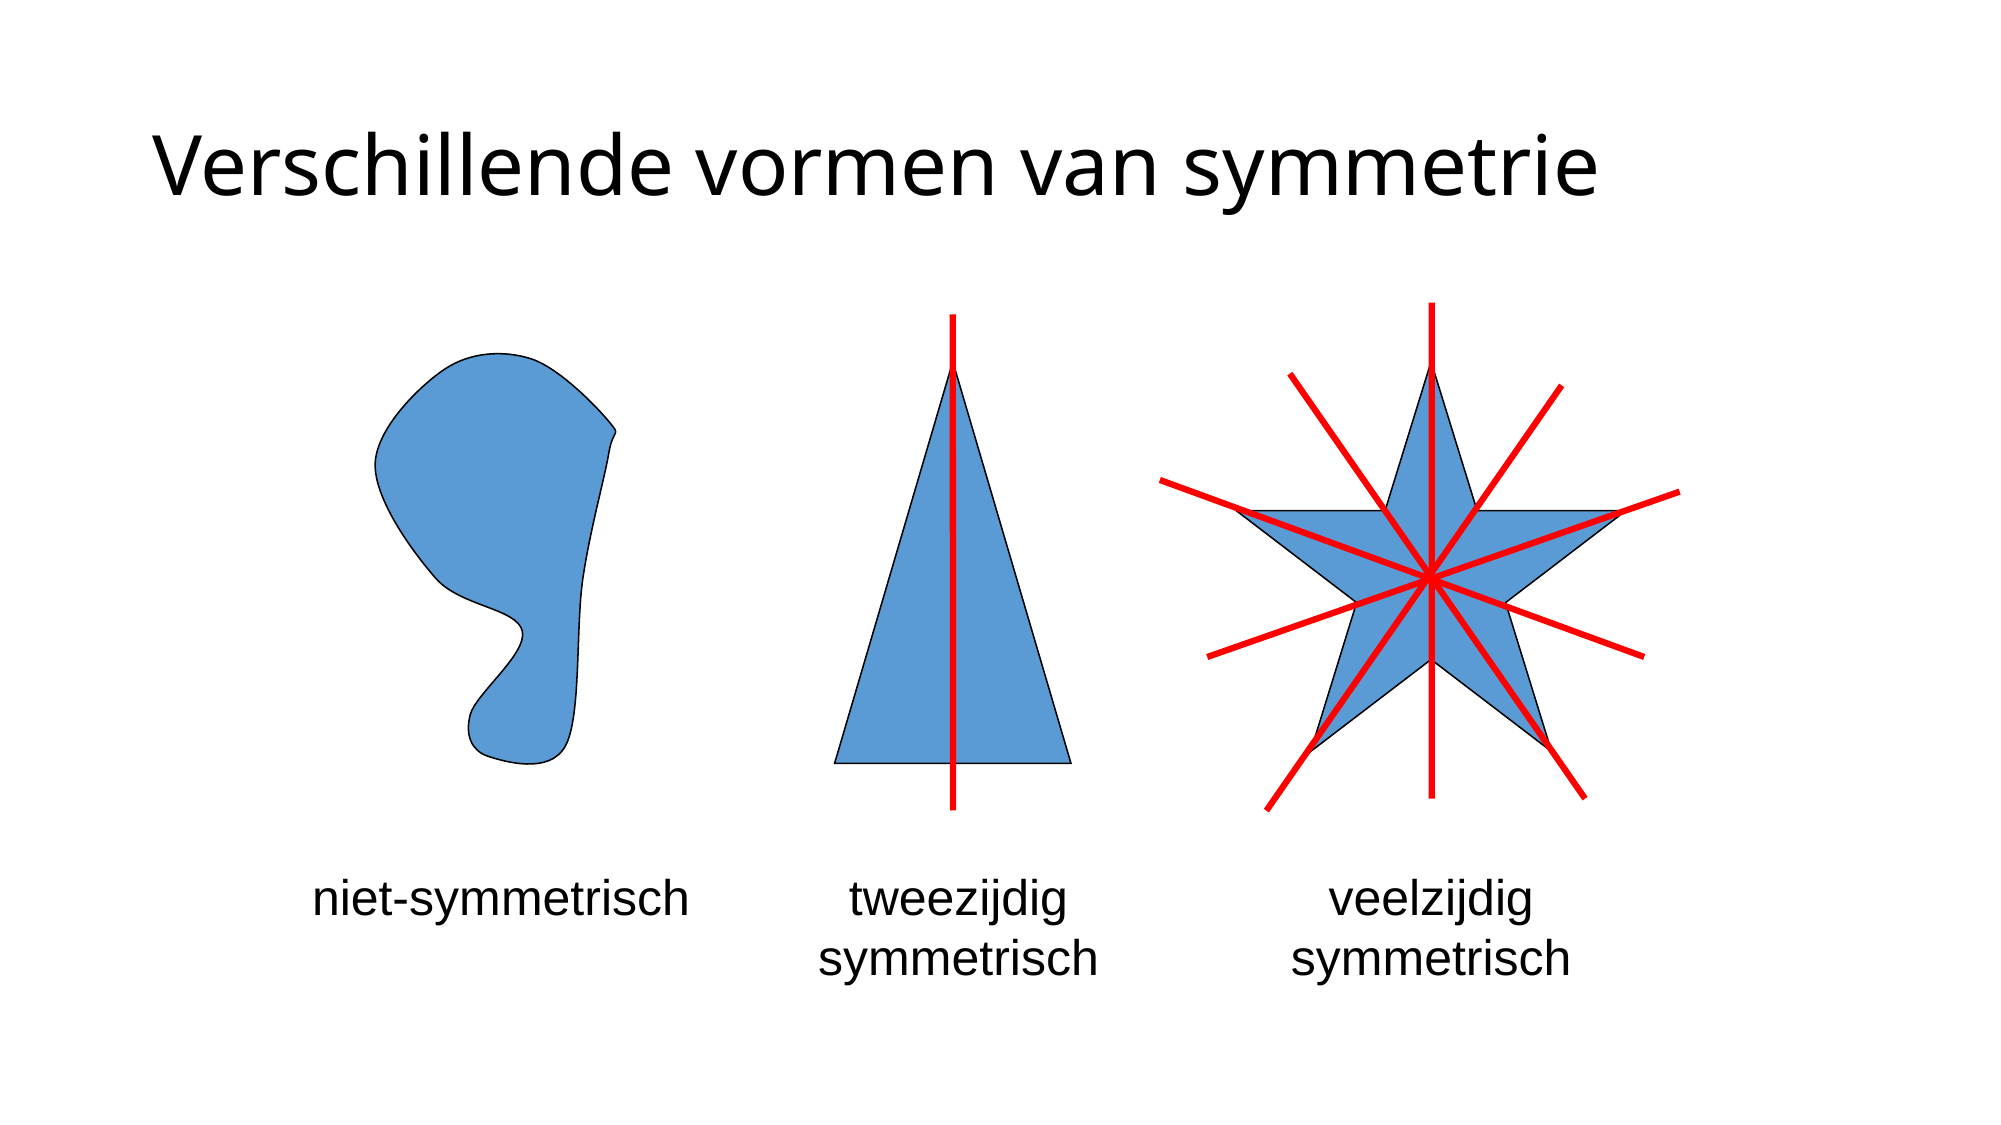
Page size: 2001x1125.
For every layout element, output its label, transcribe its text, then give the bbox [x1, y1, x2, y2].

text_box [834, 364, 952, 764]
title Verschillende vormen van symmetrie [137, 59, 1863, 278]
text_box [375, 353, 616, 764]
text_box [953, 362, 1072, 764]
text_box [1236, 361, 1431, 752]
text_box niet-symmetrisch [279, 857, 716, 933]
text_box tweezijdig symmetrisch [716, 857, 1189, 993]
text_box [1432, 364, 1626, 752]
text_box veelzijdig symmetrisch [1189, 857, 1674, 993]
